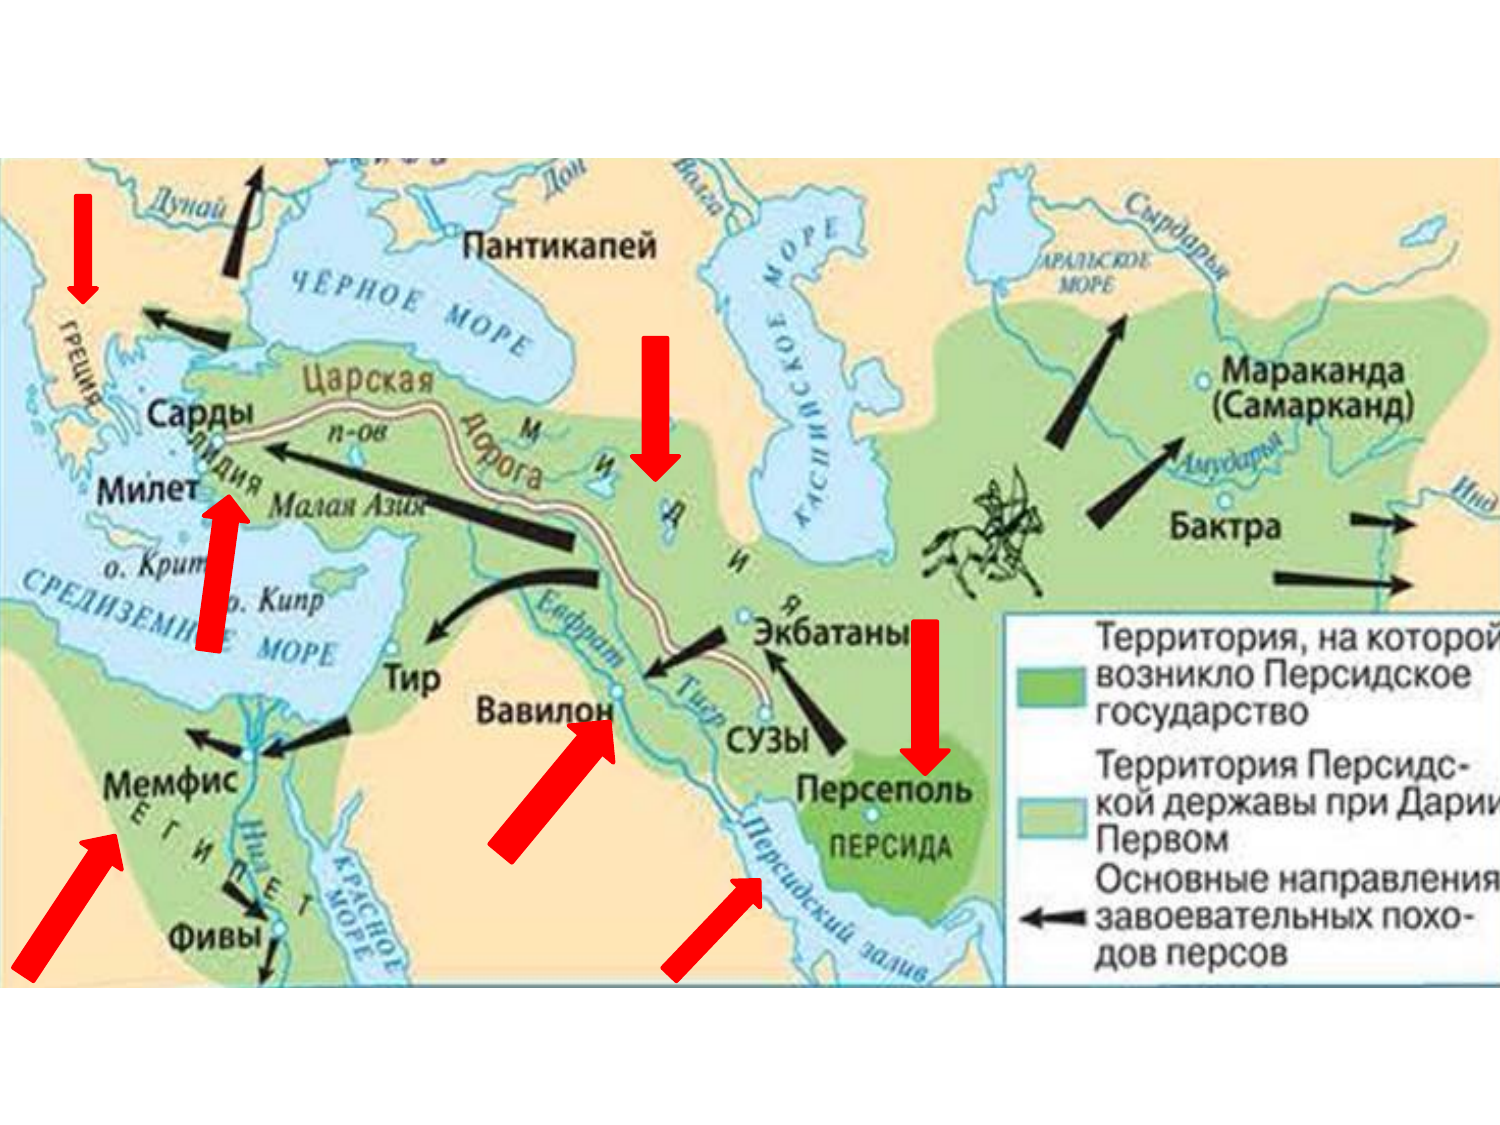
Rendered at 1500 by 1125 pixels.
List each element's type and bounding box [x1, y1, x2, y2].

picture [0, 158, 1500, 988]
